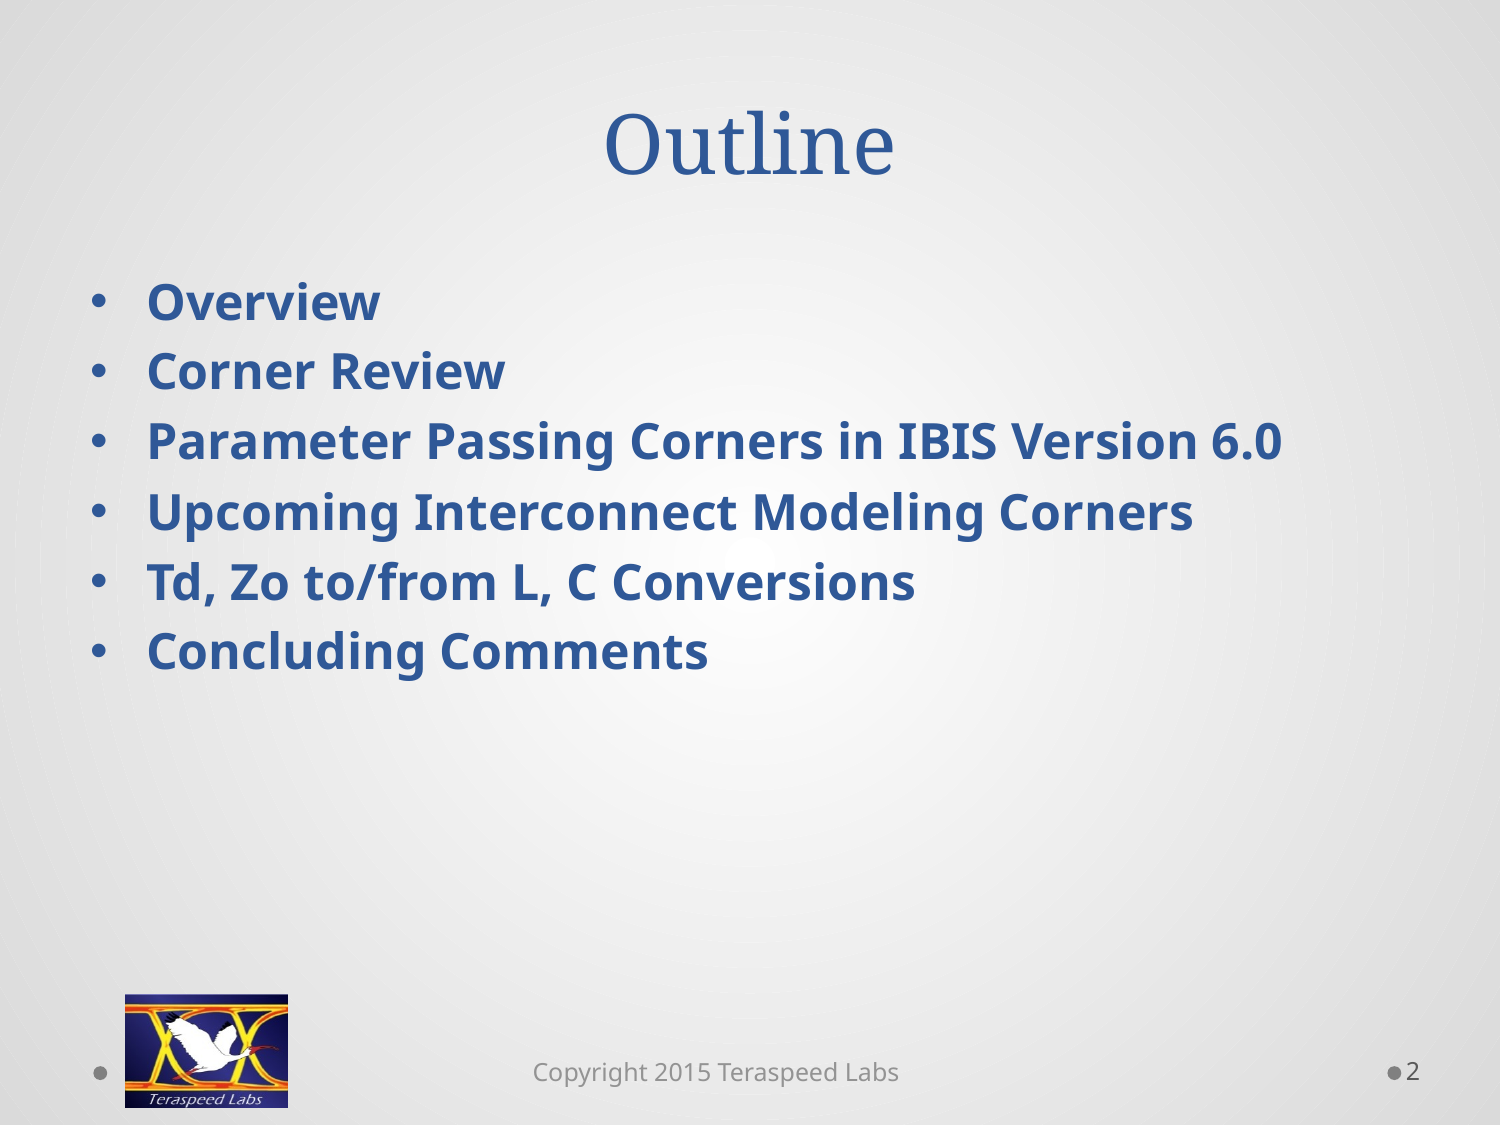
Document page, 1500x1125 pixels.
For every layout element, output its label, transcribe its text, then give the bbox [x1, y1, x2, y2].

slide_number 2 [1401, 1042, 1494, 1103]
picture [125, 1005, 288, 1108]
title Outline [75, 0, 1425, 262]
footer Copyright 2015 Teraspeed Labs [525, 1043, 993, 1103]
list Overview Corner Review Parameter Passing Corners in IBIS Version 6.0 Upcoming Interconnect Modeling Corners Td, Zo to/from L, C Conversions Concluding Comments [75, 262, 1425, 1005]
